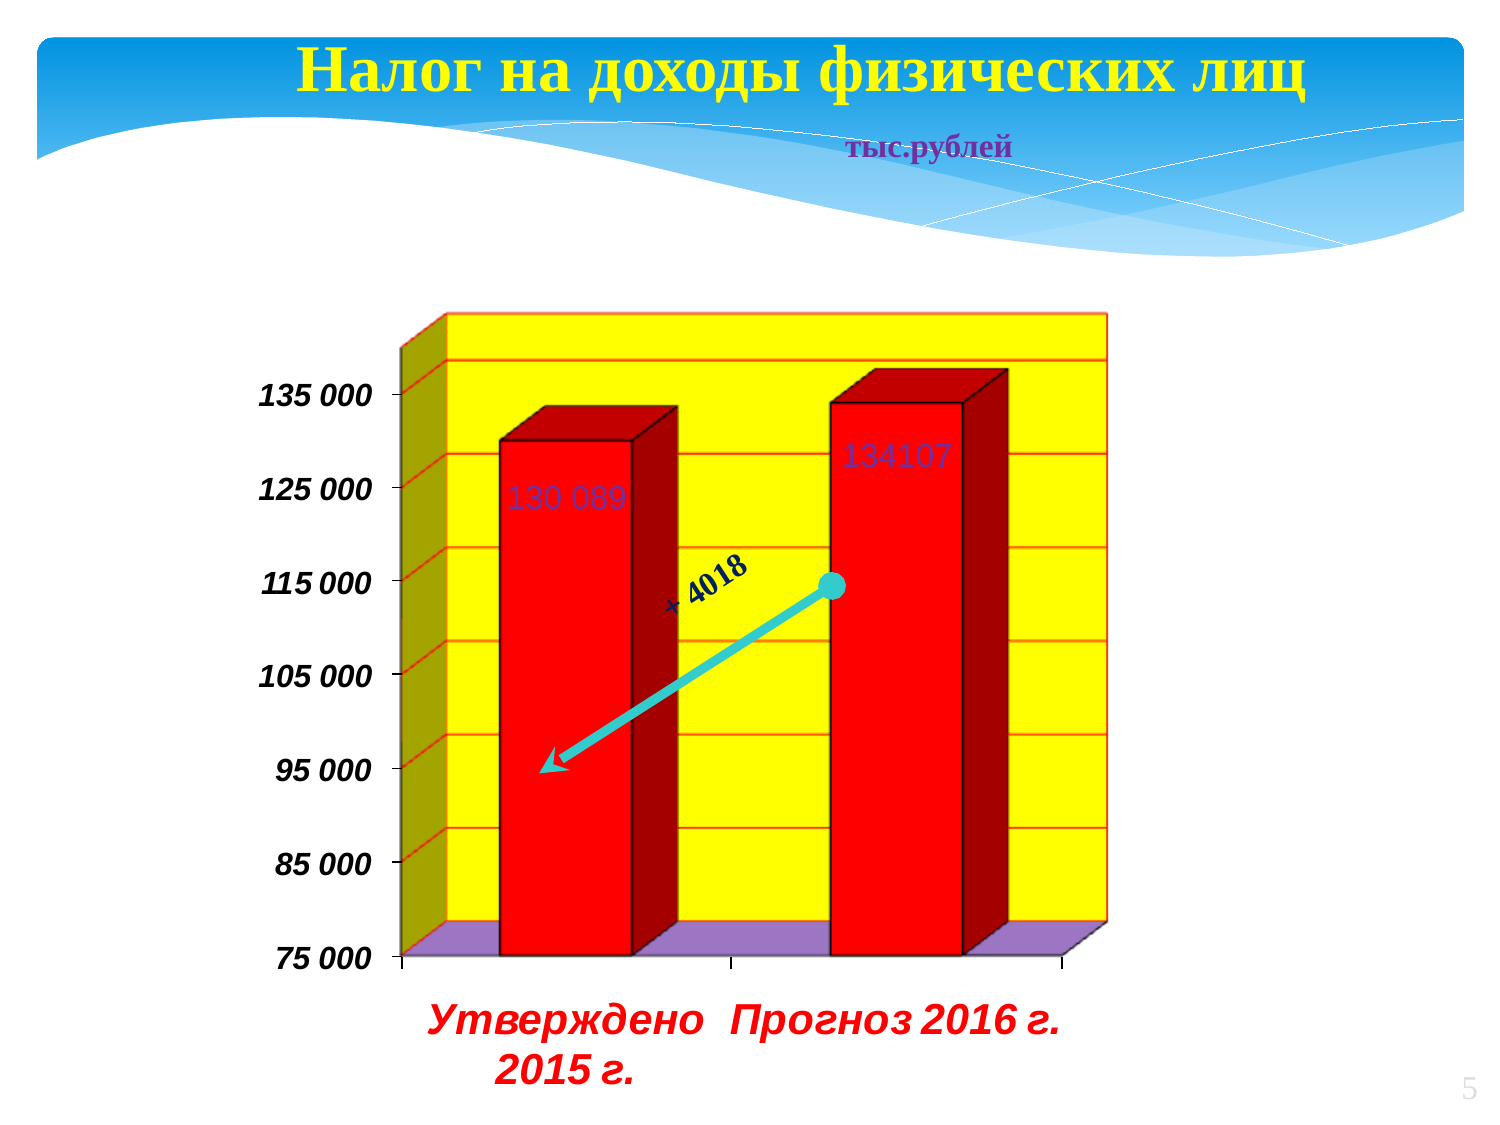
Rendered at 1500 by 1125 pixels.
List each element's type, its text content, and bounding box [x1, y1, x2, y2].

title Налог на доходы физических лиц [0, 0, 1500, 129]
text_box тыс.рублей [830, 117, 1055, 172]
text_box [116, 280, 1500, 1125]
